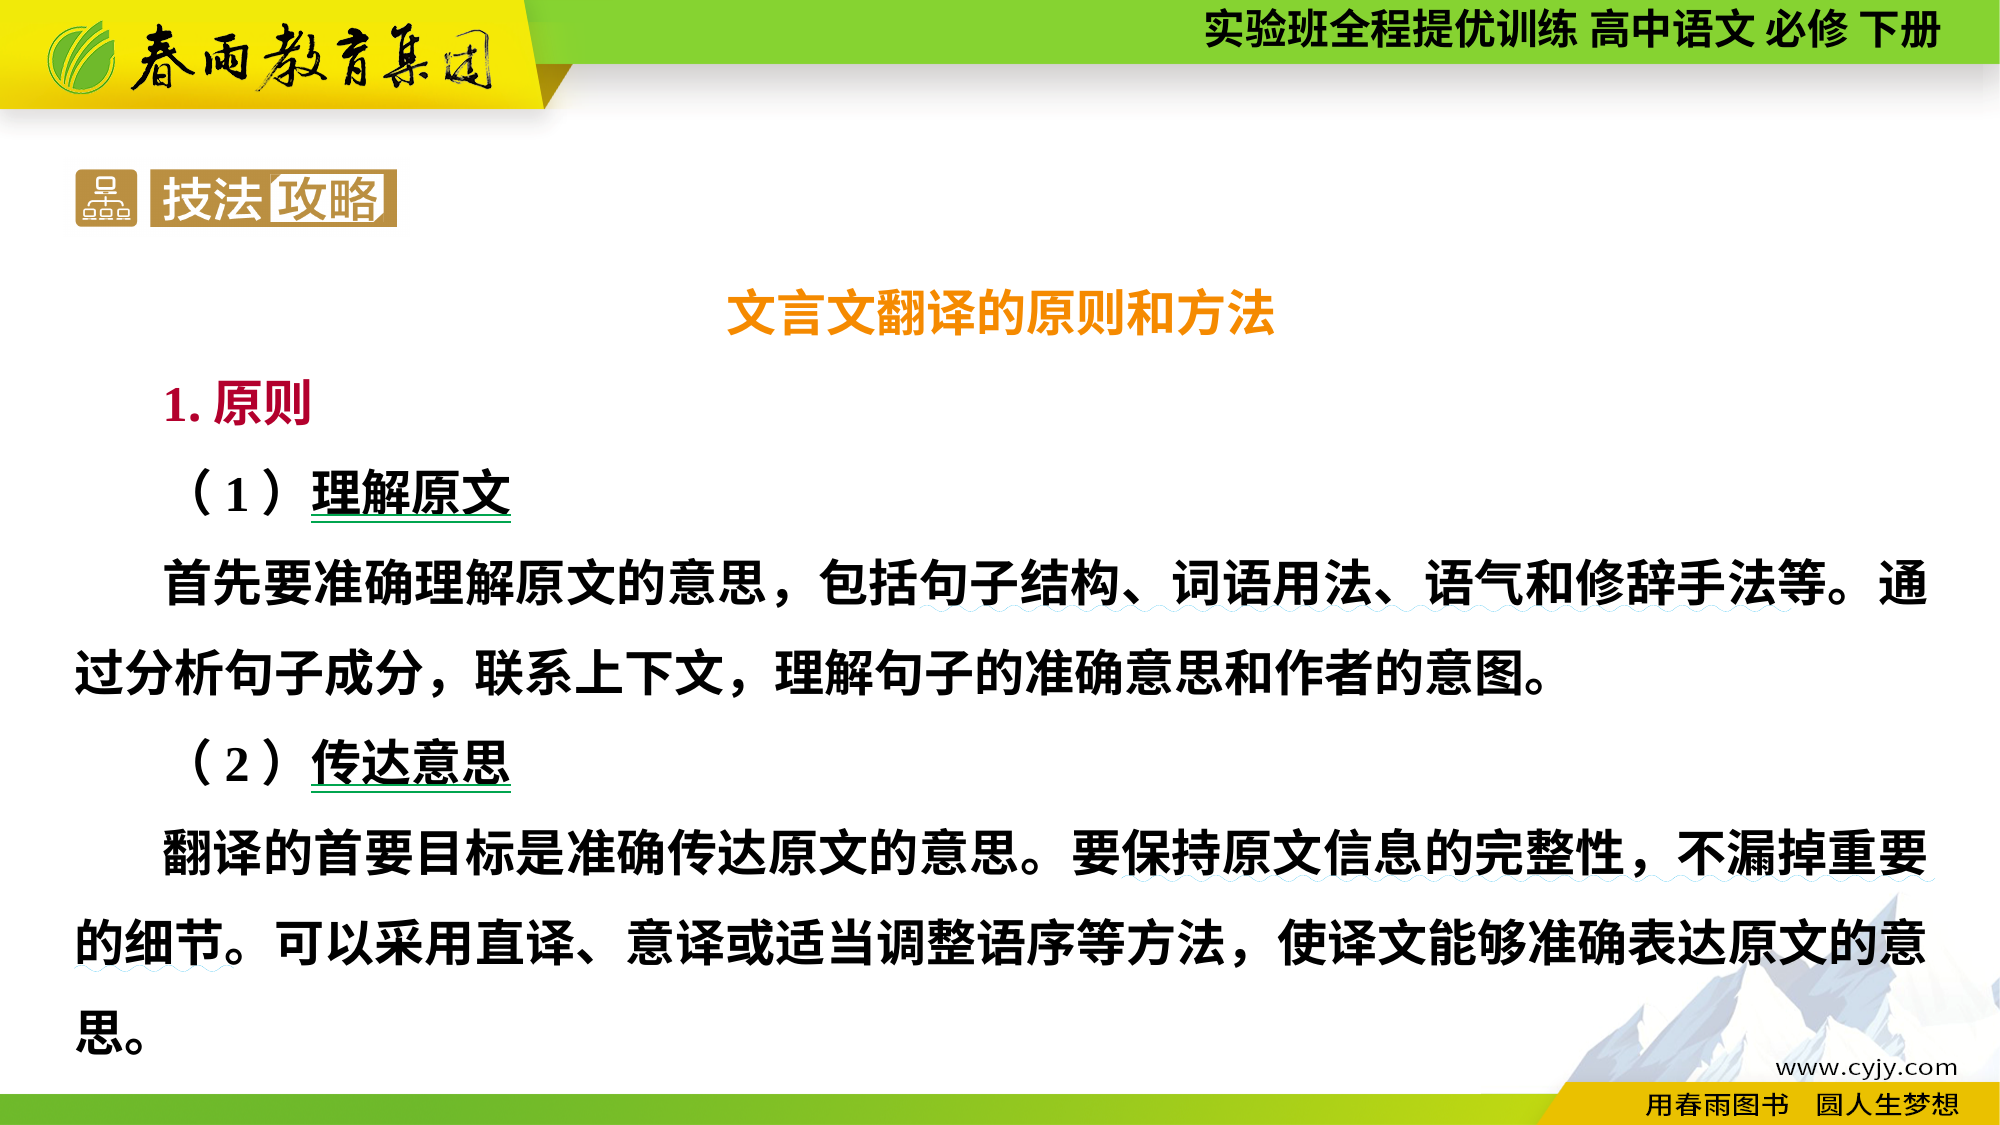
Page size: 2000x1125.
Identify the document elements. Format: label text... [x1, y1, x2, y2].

list 文言文翻译的原则和方法 1.原则 （1）理解原文 首先要准确理解原文的意思，包括句子结构、词语用法、语气和修辞手法等。通过分析句子成分，联系上下文，理解句子的准确意思和作者的意图。 （2）传达意思 翻译的首要目标是准确传达原文的意思。要保持原文信息的完整性，不漏掉重要的细节。可以采用直译、意译或适当调整语序等方法，使译文能够准确表达原文的意思。 [59, 243, 1944, 1066]
picture [0, 0, 2000, 1125]
